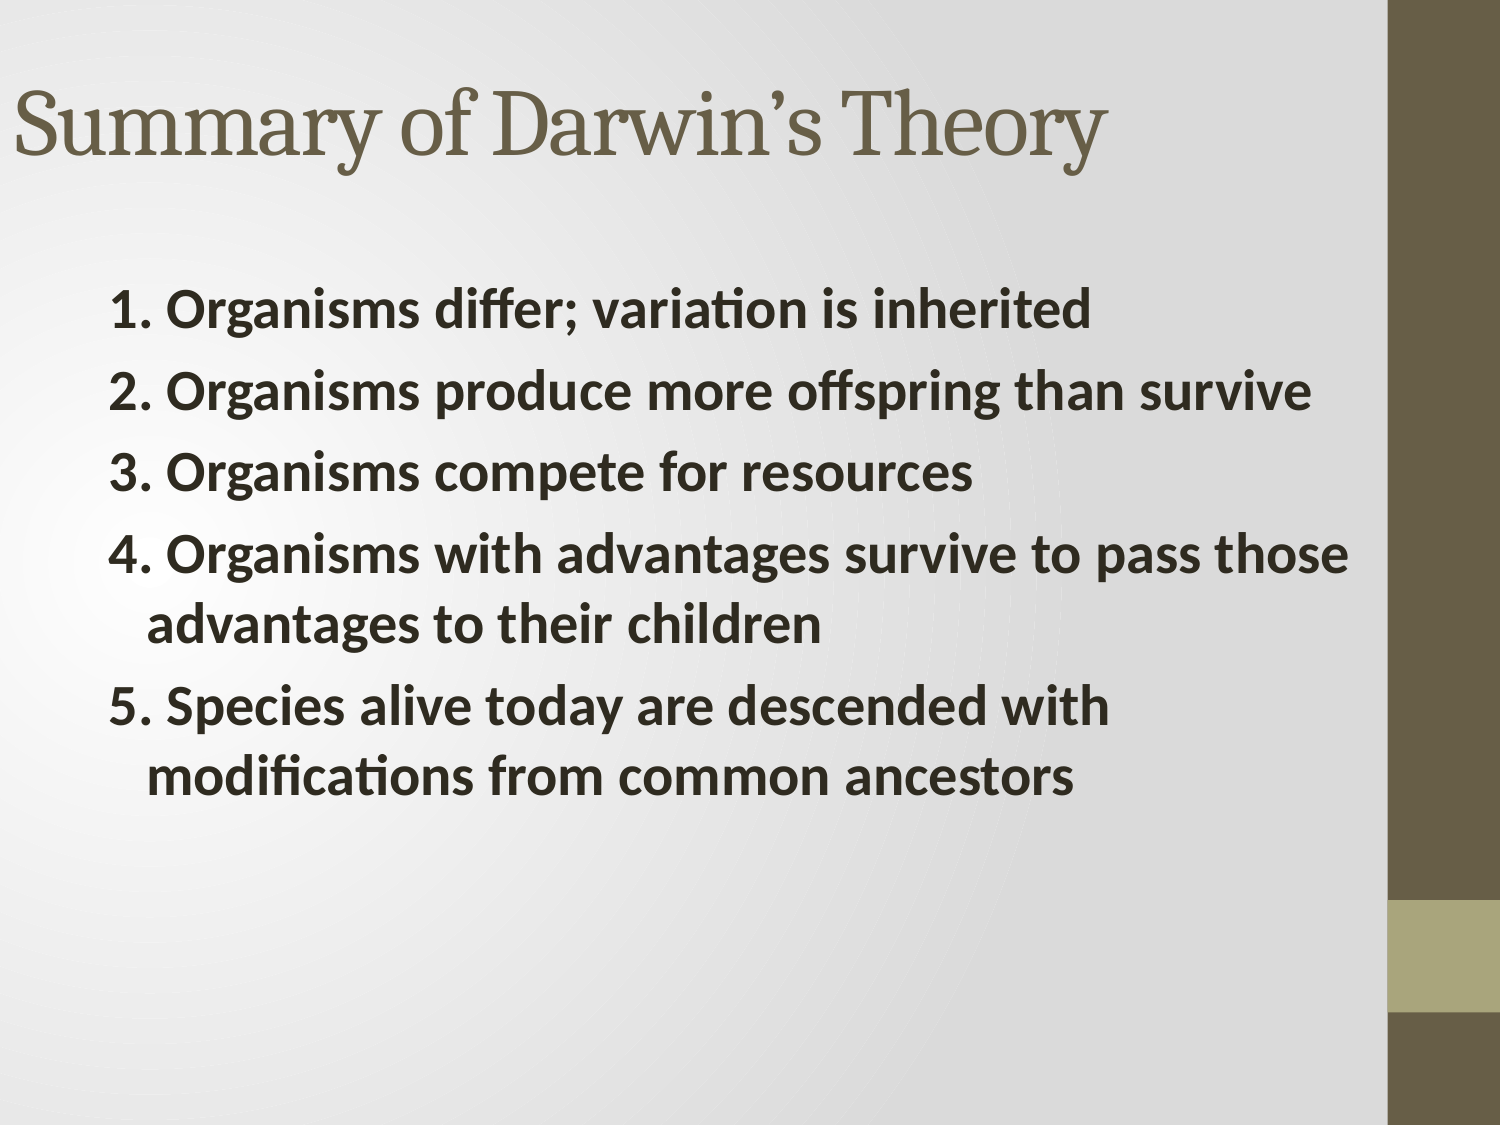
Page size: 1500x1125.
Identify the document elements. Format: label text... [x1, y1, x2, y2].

title Summary of Darwin’s Theory [0, 0, 1500, 235]
text_box [149, 237, 1500, 980]
list 1. Organisms differ; variation is inherited 2. Organisms produce more offspring than survive 3. Organisms compete for resources 4. Organisms with advantages survive to pass those advantages to their children 5. Species alive today are descended with modifications from common ancestors [75, 262, 1389, 950]
